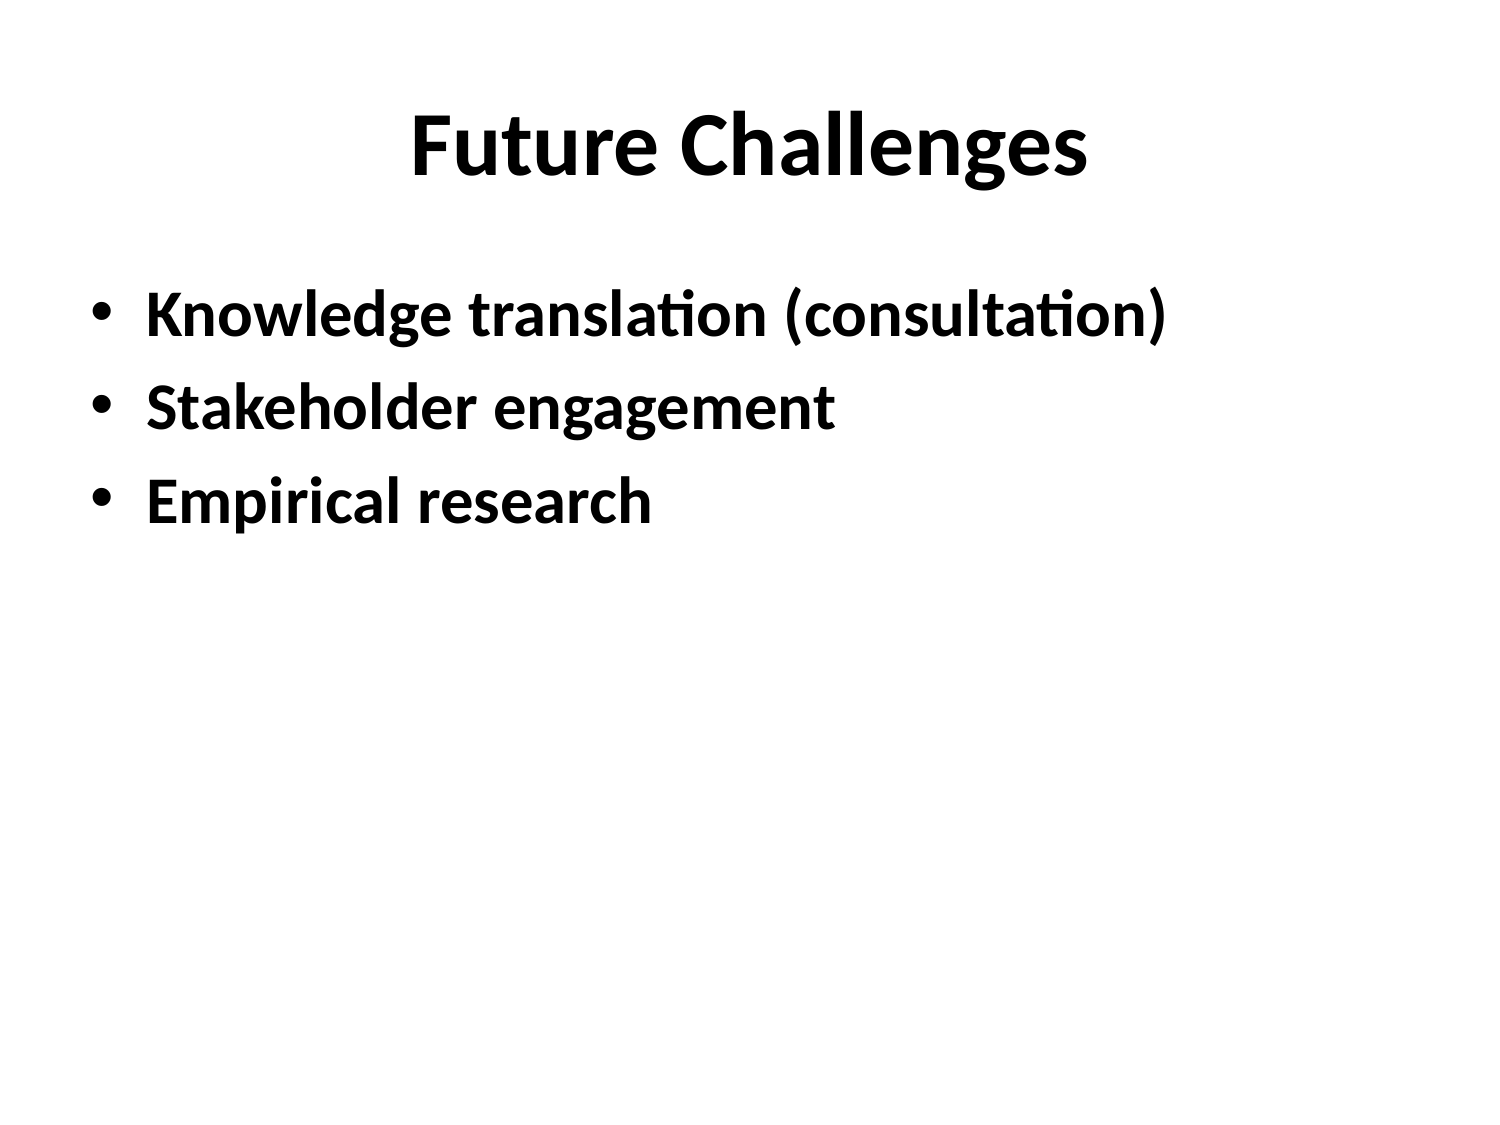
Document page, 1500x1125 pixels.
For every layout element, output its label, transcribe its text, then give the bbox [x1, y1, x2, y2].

title Future Challenges [75, 45, 1425, 233]
list Knowledge translation (consultation) Stakeholder engagement Empirical research [75, 262, 1425, 1005]
